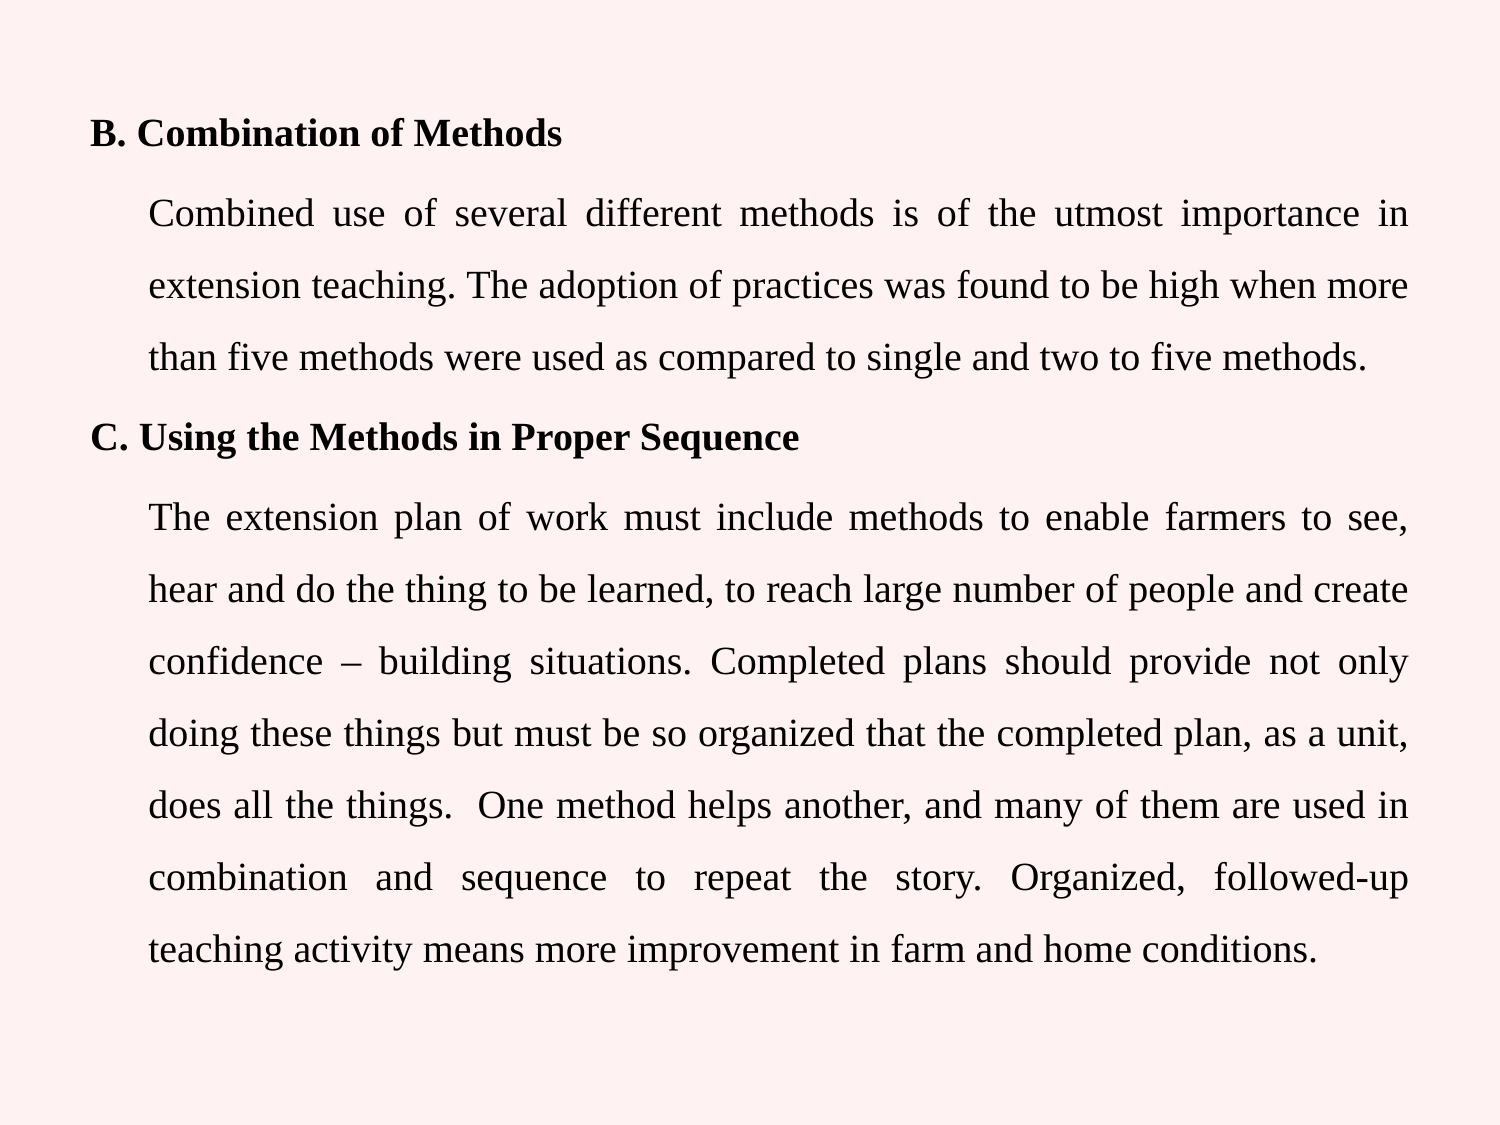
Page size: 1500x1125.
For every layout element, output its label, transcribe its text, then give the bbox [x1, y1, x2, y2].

list B. Combination of Methods Combined use of several different methods is of the utmost importance in extension teaching. The adoption of practices was found to be high when more than five methods were used as compared to single and two to five methods. C. Using the Methods in Proper Sequence The extension plan of work must include methods to enable farmers to see, hear and do the thing to be learned, to reach large number of people and create confidence – building situations. Completed plans should provide not only doing these things but must be so organized that the completed plan, as a unit, does all the things. One method helps another, and many of them are used in combination and sequence to repeat the story. Organized, followed-up teaching activity means more improvement in farm and home conditions. [75, 75, 1425, 1013]
